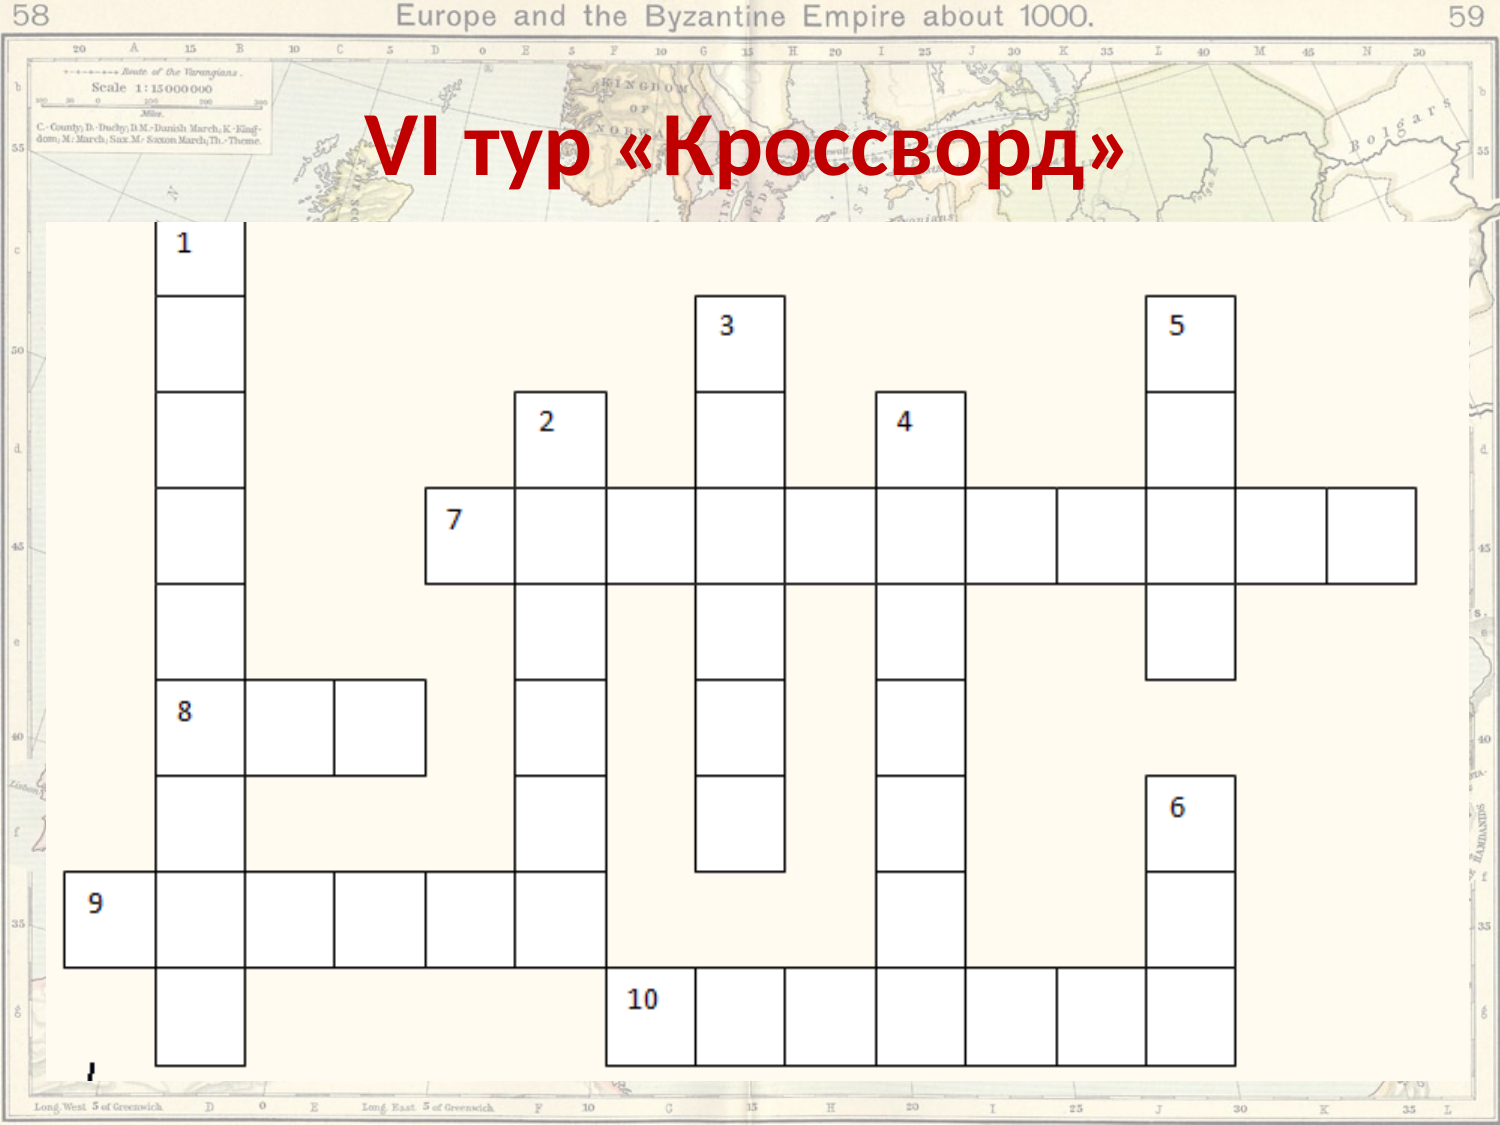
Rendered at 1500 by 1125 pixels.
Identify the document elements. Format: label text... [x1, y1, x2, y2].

title VI тур «Кроссворд» [75, 45, 1425, 221]
picture [46, 222, 1469, 1081]
